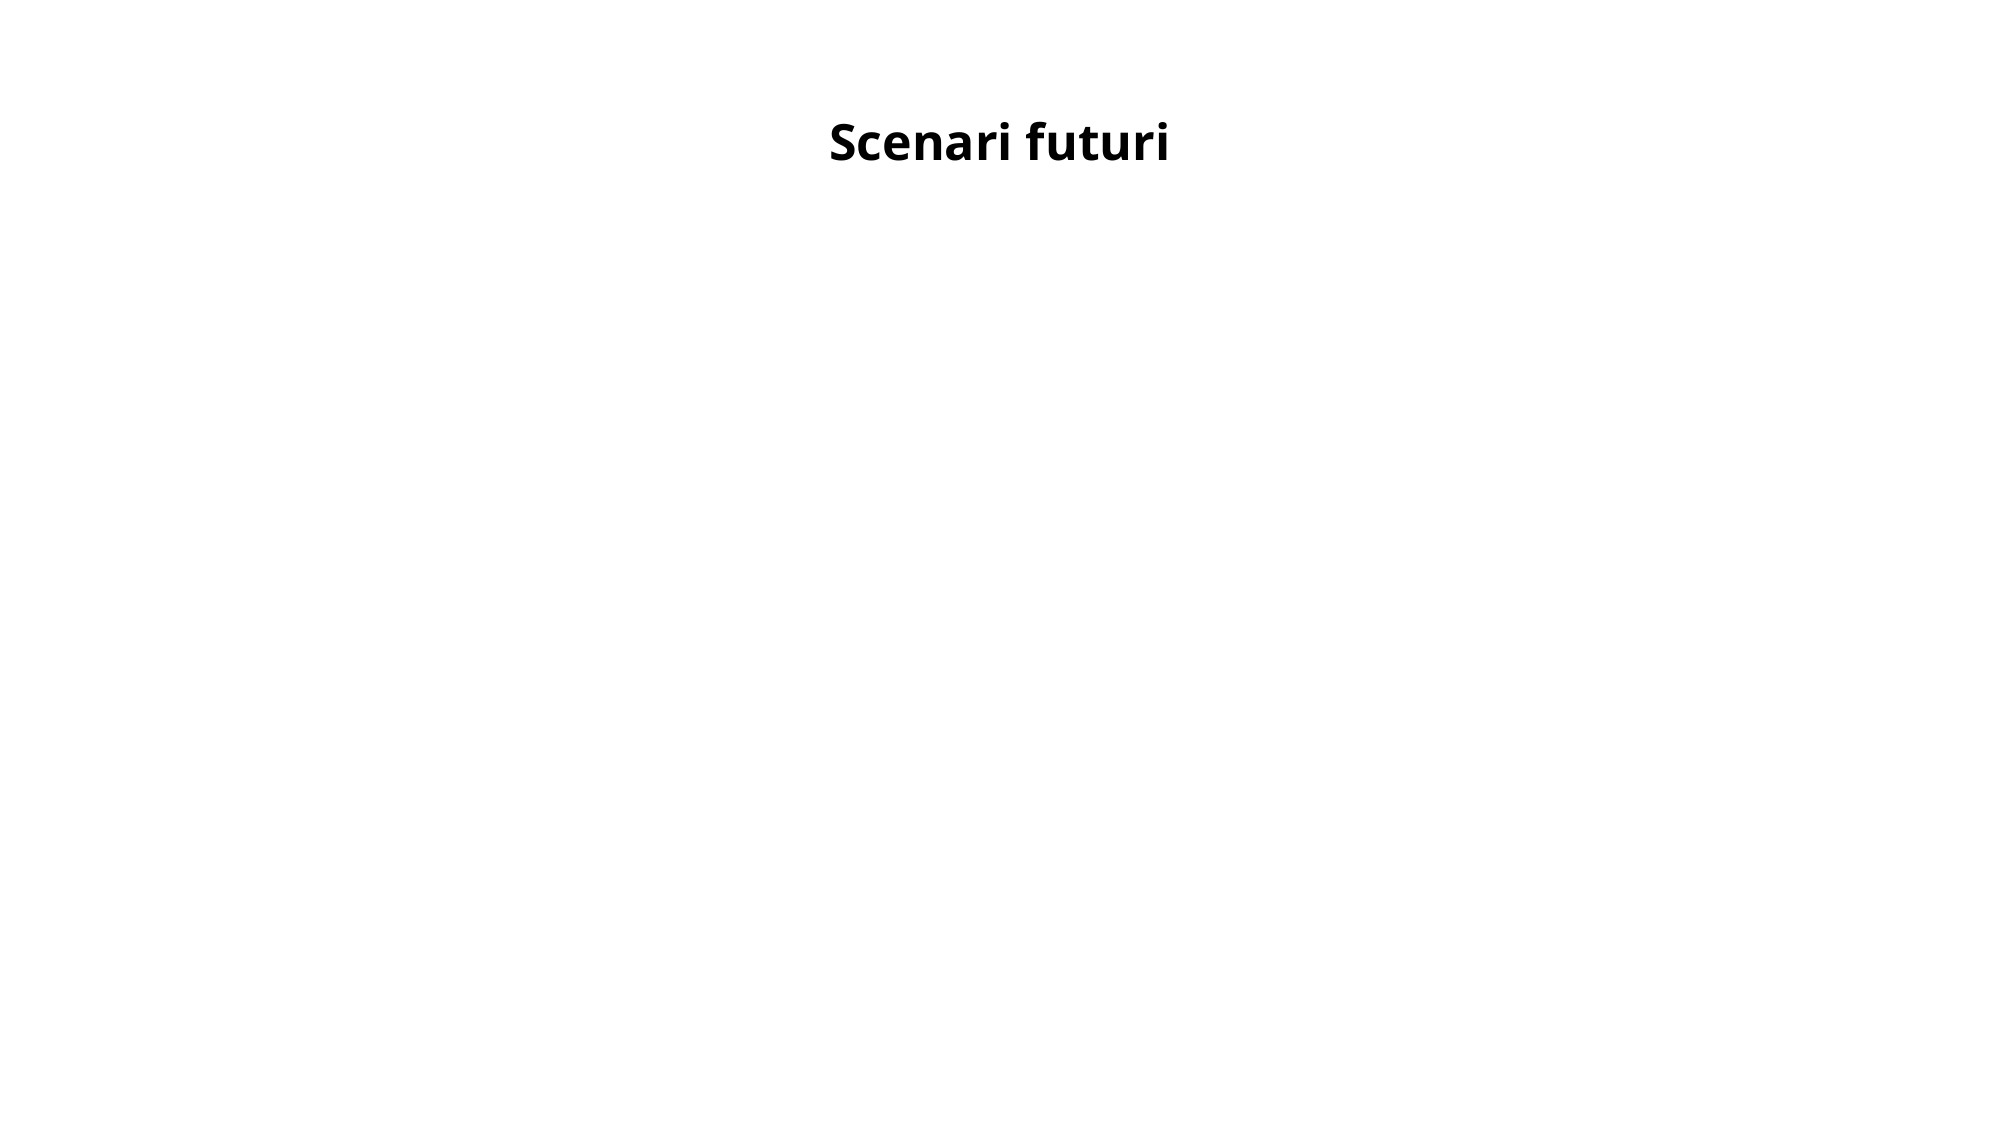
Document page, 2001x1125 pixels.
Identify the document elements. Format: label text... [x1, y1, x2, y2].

text_box Scenari futuri [99, 103, 1901, 179]
